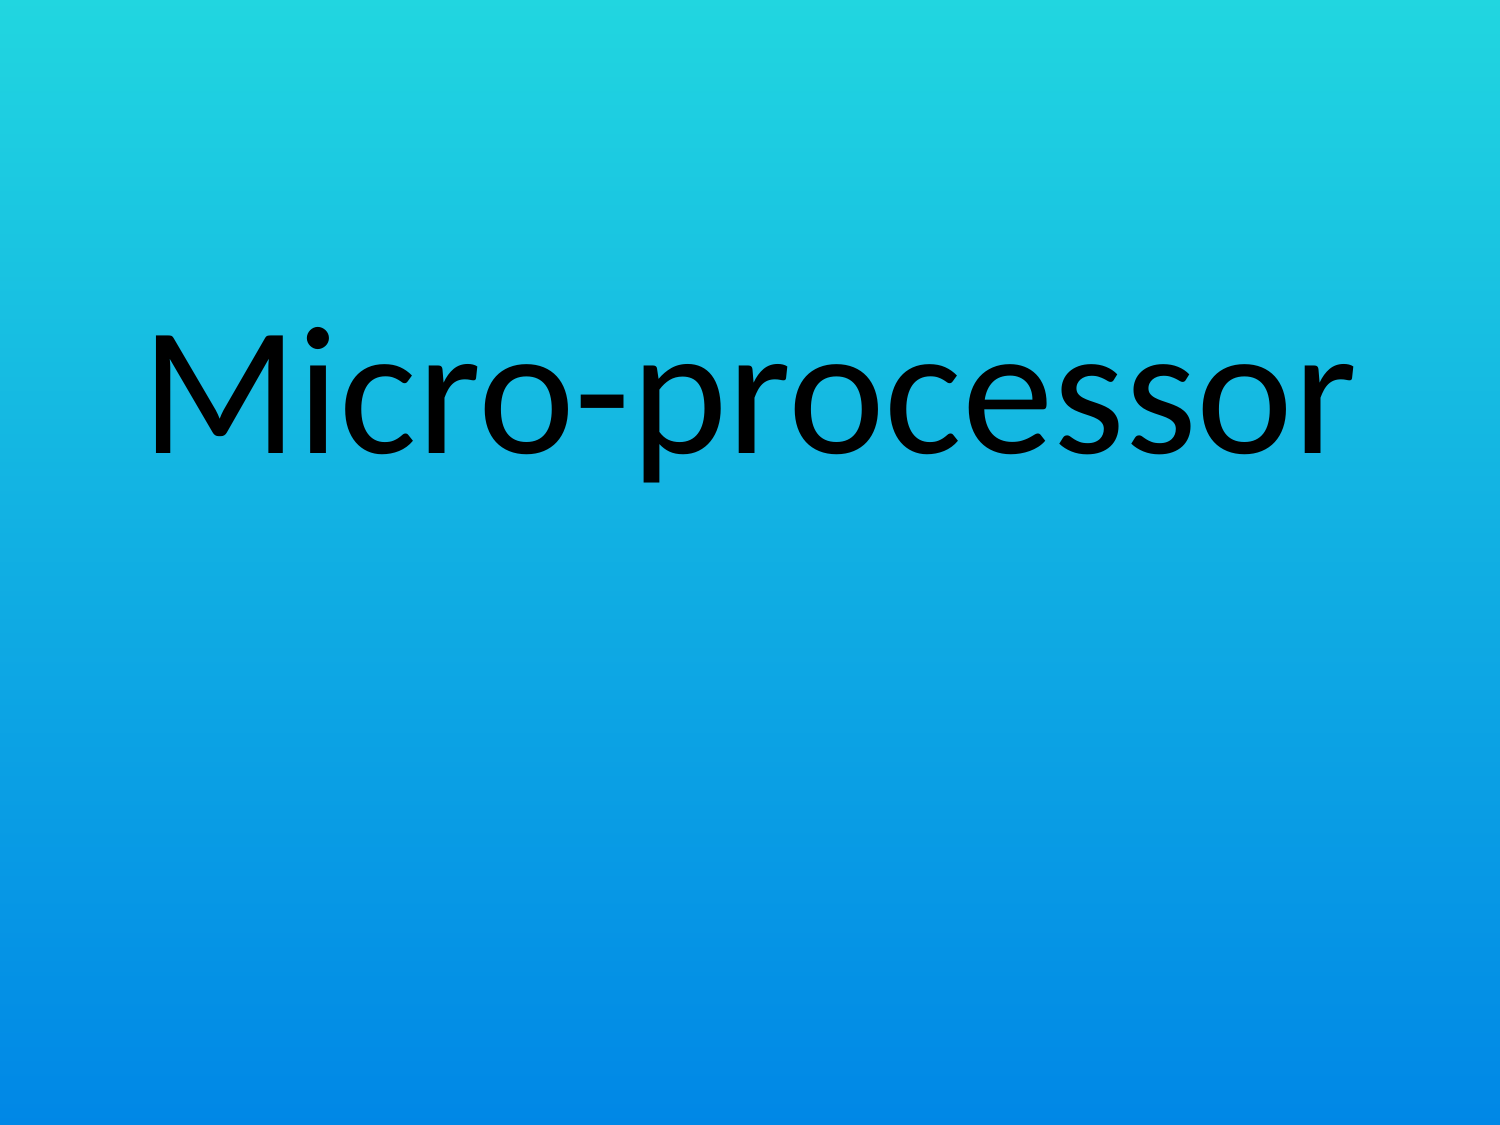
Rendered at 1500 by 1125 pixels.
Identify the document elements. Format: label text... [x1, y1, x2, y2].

list Micro-processor [75, 262, 1425, 1005]
